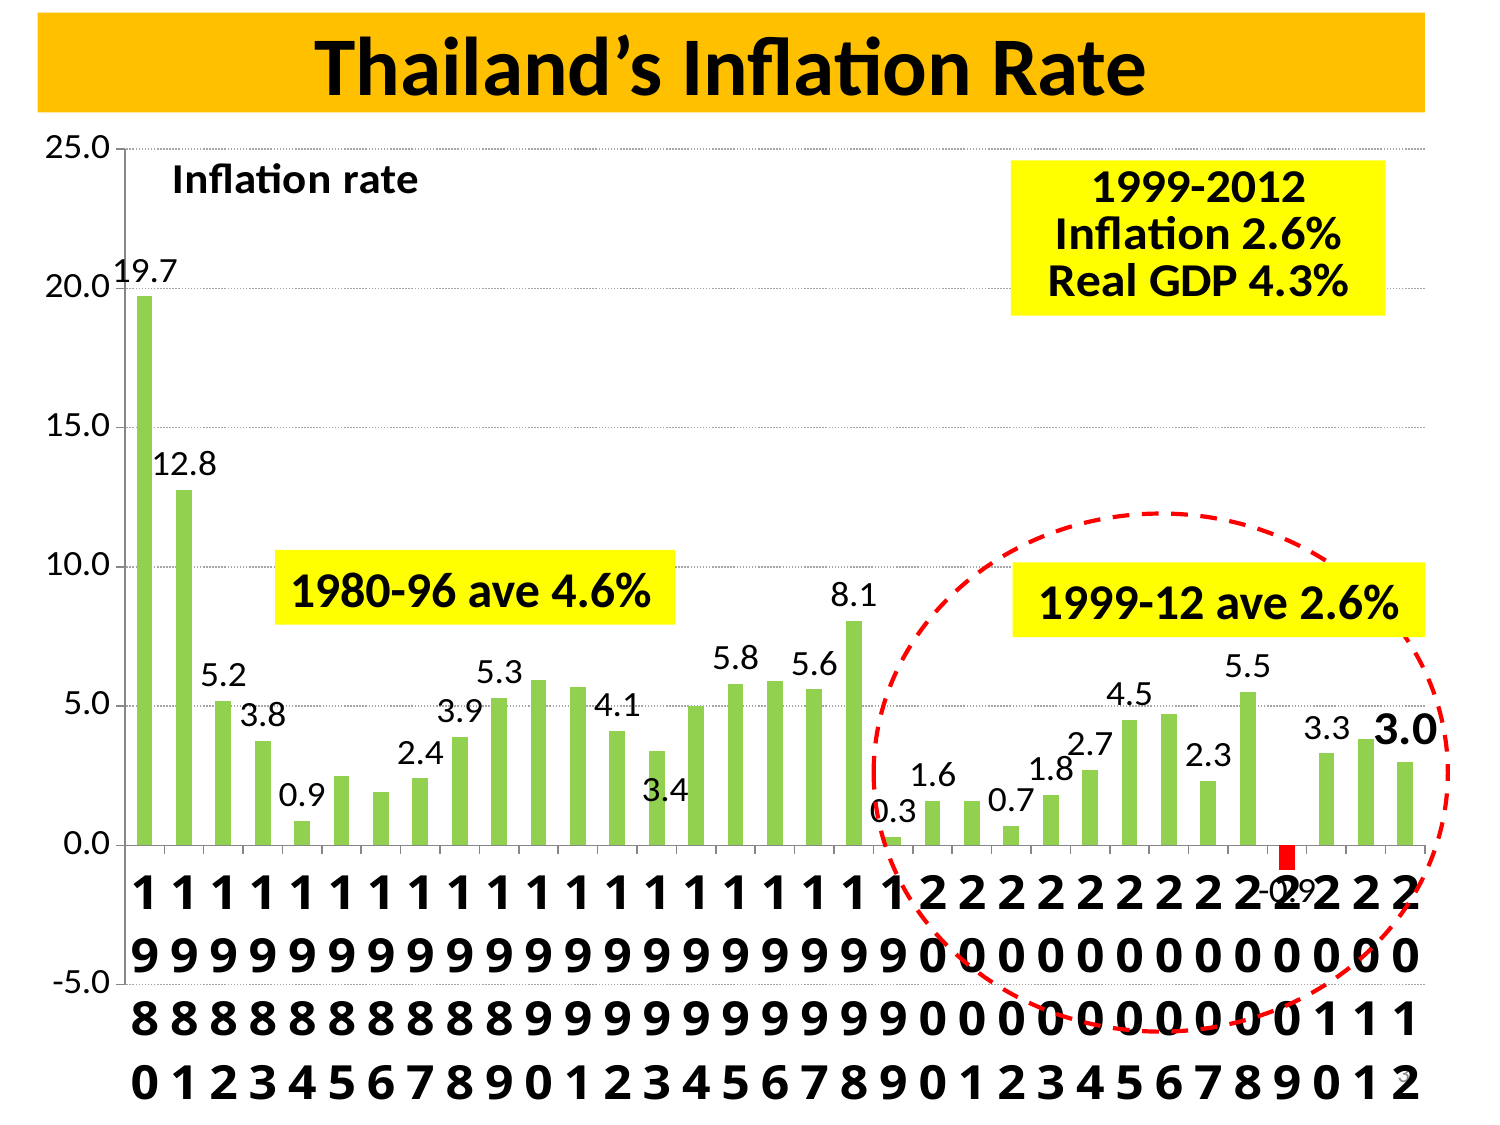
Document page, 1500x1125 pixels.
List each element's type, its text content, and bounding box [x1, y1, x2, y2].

text_box Thailand’s Inflation Rate [37, 12, 1425, 113]
chart [24, 124, 1451, 1113]
